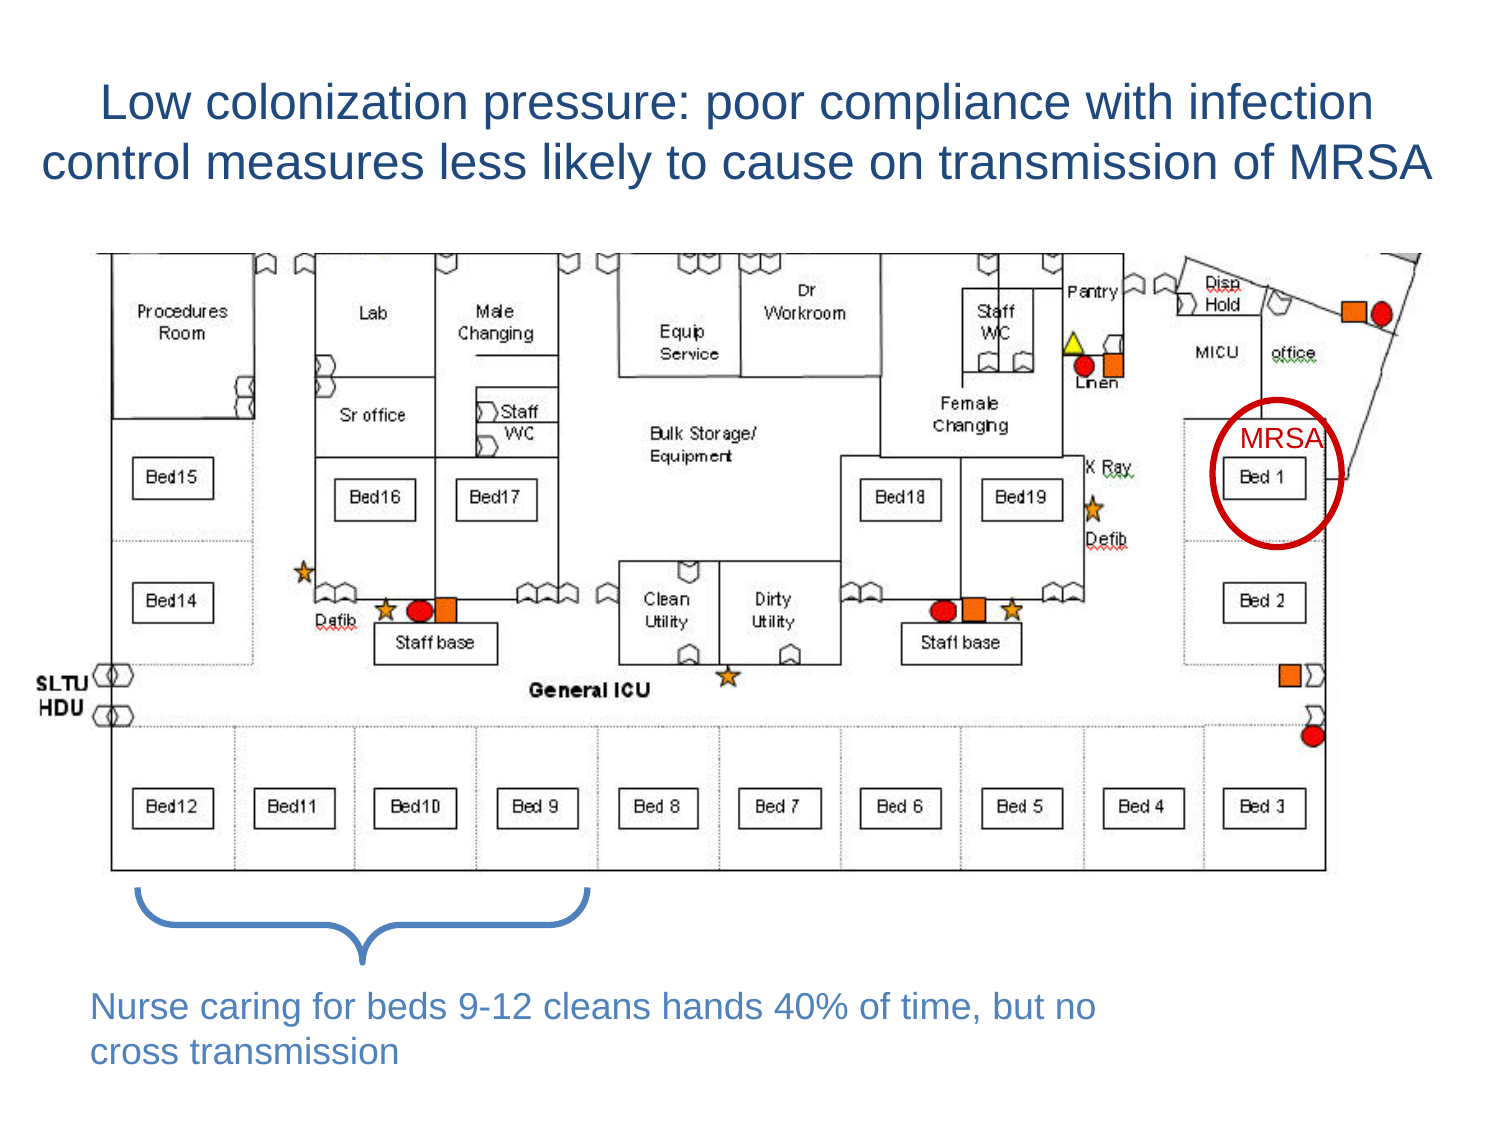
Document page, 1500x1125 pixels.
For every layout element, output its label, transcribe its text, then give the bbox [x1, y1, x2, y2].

text_box Nurse caring for beds 9-12 cleans hands 40% of time, but no cross transmission [74, 974, 1188, 1080]
text_box Low colonization pressure: poor compliance with infection control measures less likely to cause on transmission of MRSA [24, 62, 1450, 198]
picture [24, 253, 1463, 876]
text_box [137, 887, 588, 963]
